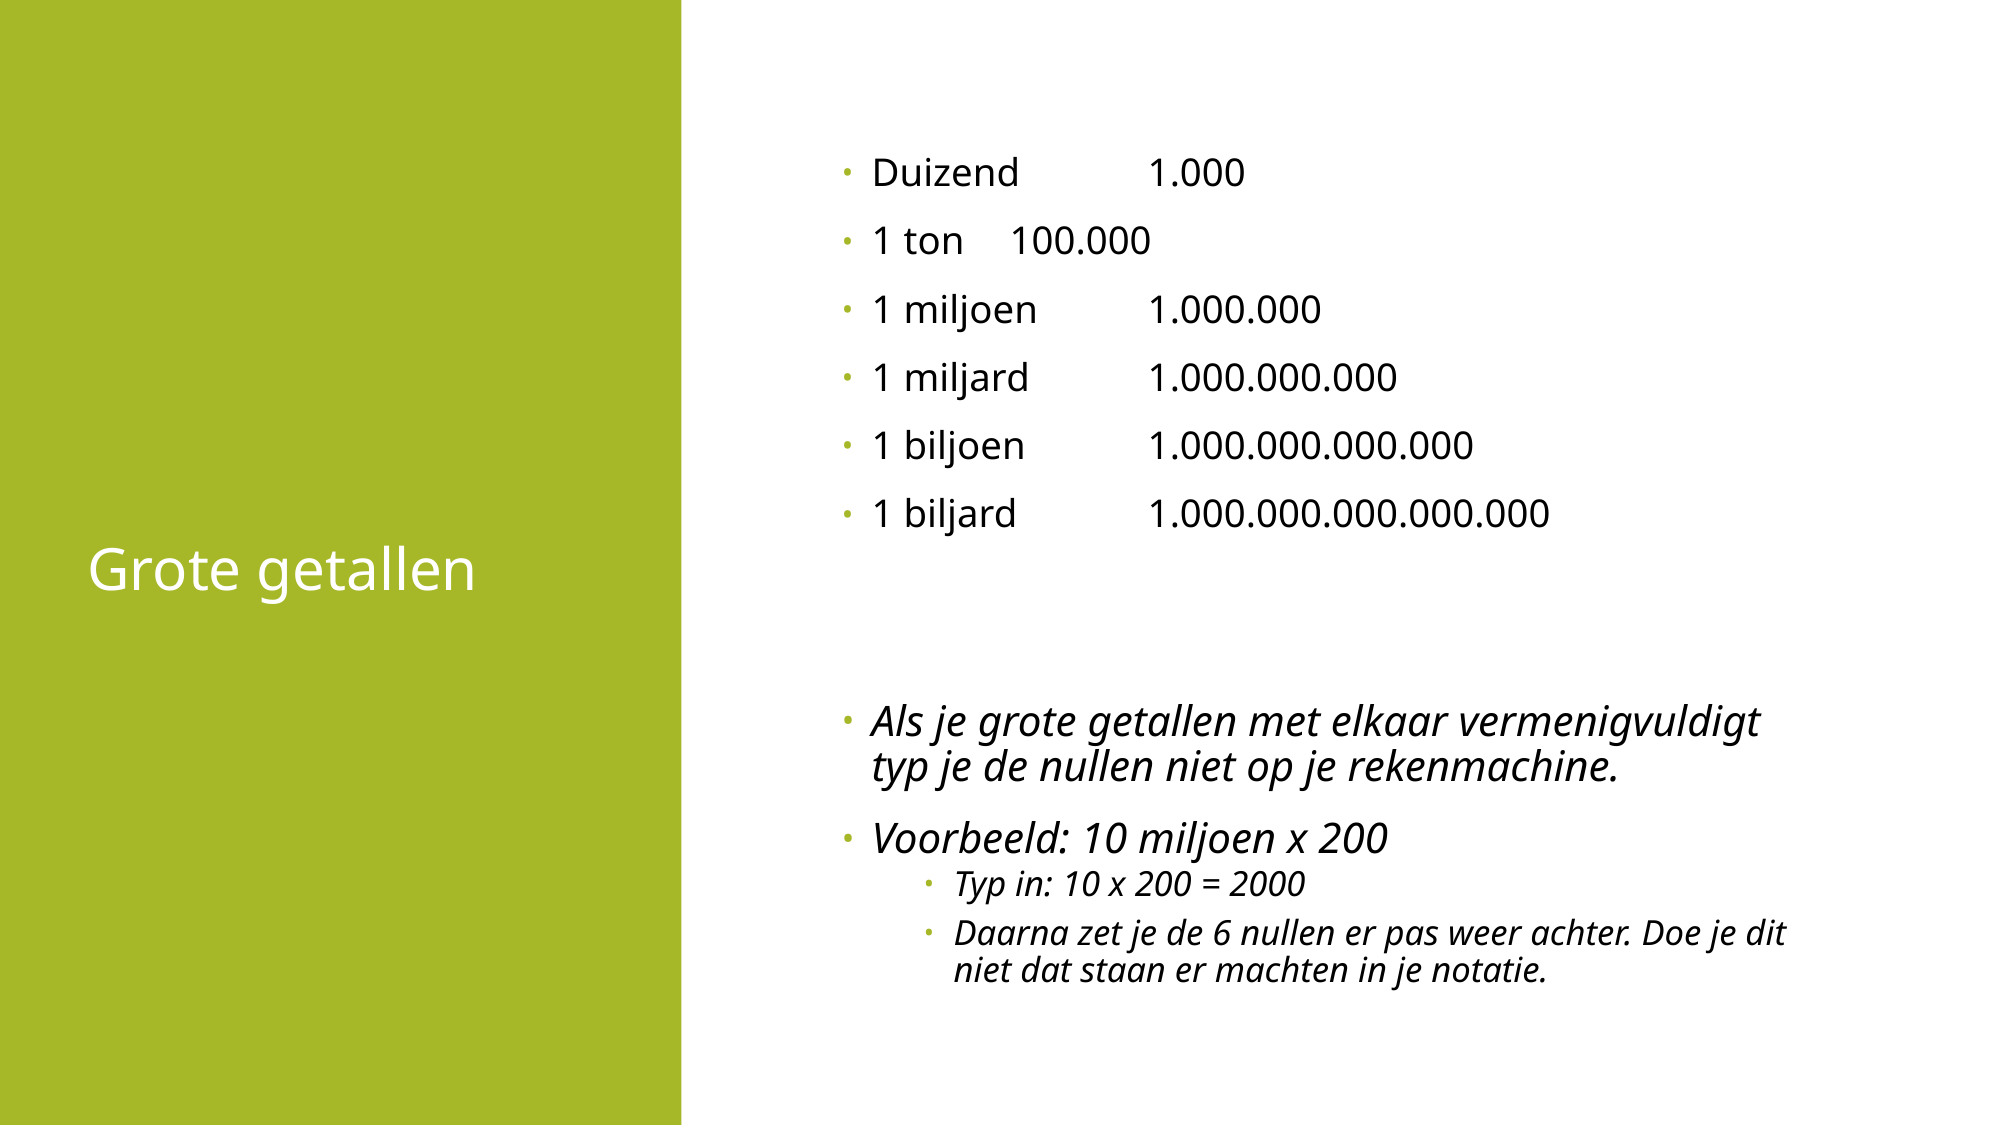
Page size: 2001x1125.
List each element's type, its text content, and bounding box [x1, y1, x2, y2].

title Grote getallen [72, 143, 610, 1000]
text_box [0, 0, 683, 1125]
text_box [683, 0, 2000, 1125]
list Duizend 1.000 1 ton 100.000 1 miljoen 1.000.000 1 miljard 1.000.000.000 1 biljoen 1.000.000.000.000 1 biljard 1.000.000.000.000.000 Als je grote getallen met elkaar vermenigvuldigt typ je de nullen niet op je rekenmachine. Voorbeeld: 10 miljoen x 200 Typ in: 10 x 200 = 2000 Daarna zet je de 6 nullen er pas weer achter. Doe je dit niet dat staan er machten in je notatie. [819, 143, 1807, 1000]
